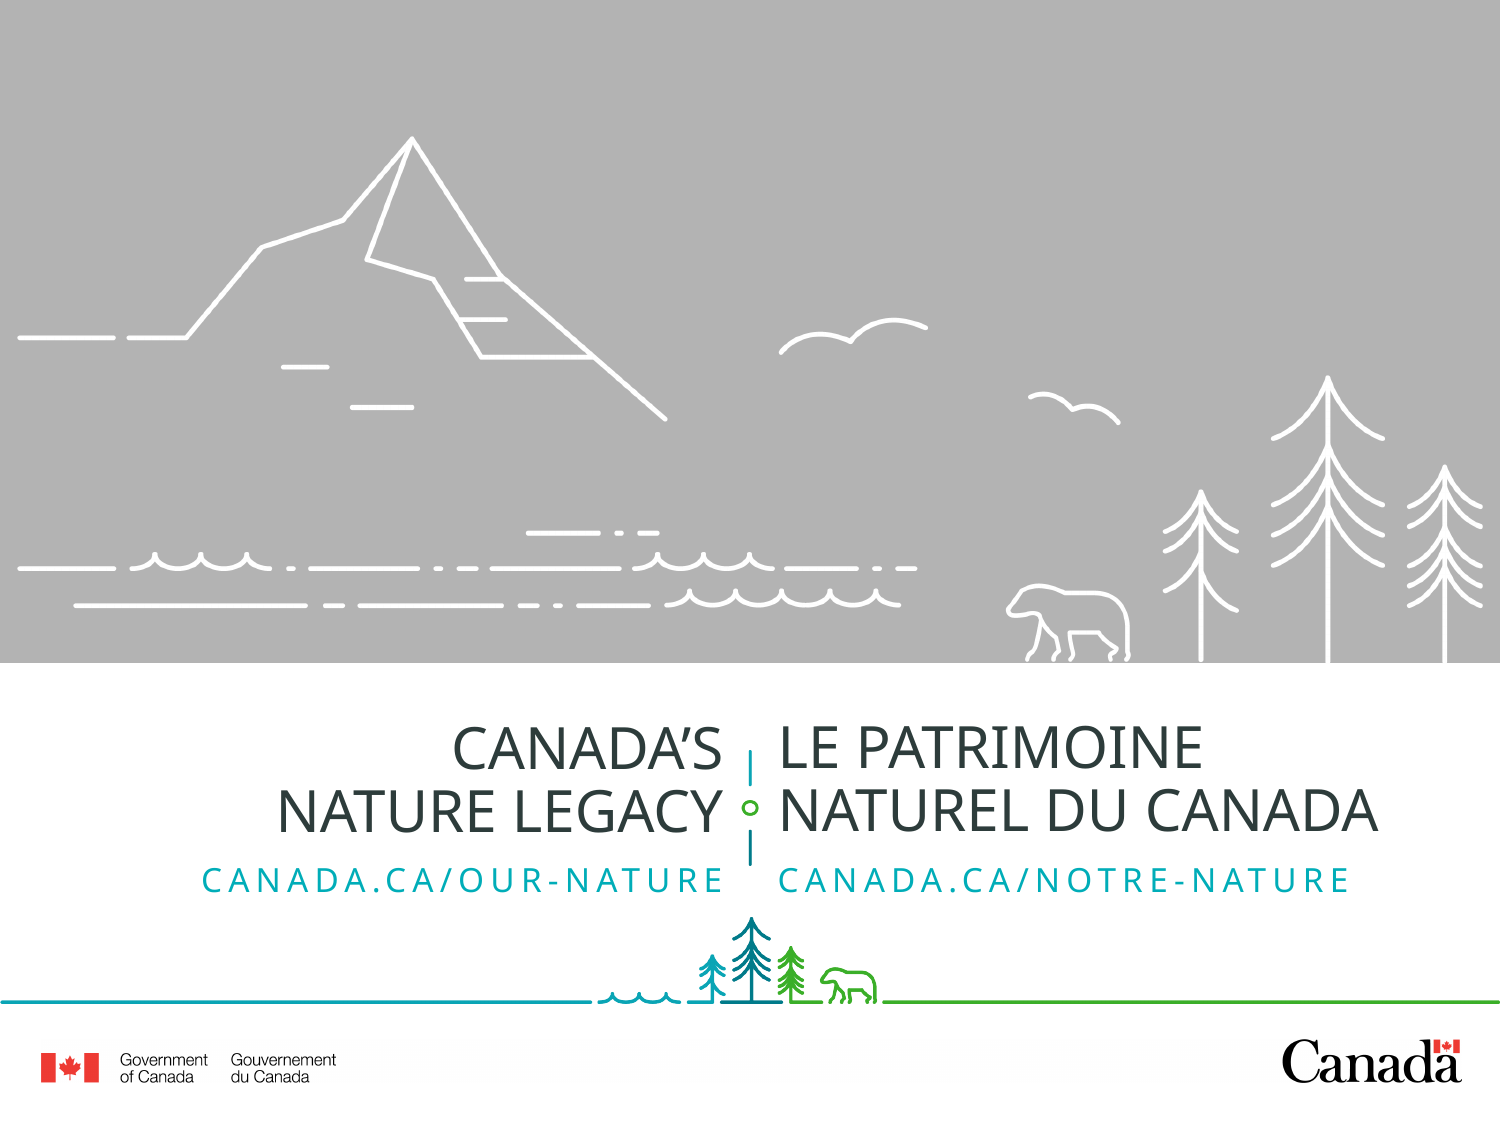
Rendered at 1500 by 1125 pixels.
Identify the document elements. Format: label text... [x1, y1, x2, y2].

list Le Patrimoine Naturel du canada [777, 718, 1442, 846]
picture [41, 1039, 1462, 1083]
title Canada’s Nature Legacy [225, 718, 724, 846]
picture [741, 749, 759, 866]
list Canada.ca/notre-nature [777, 863, 1409, 901]
picture [0, 0, 1500, 664]
list Canada.ca/our-nature [147, 863, 724, 901]
picture [0, 917, 1500, 1004]
